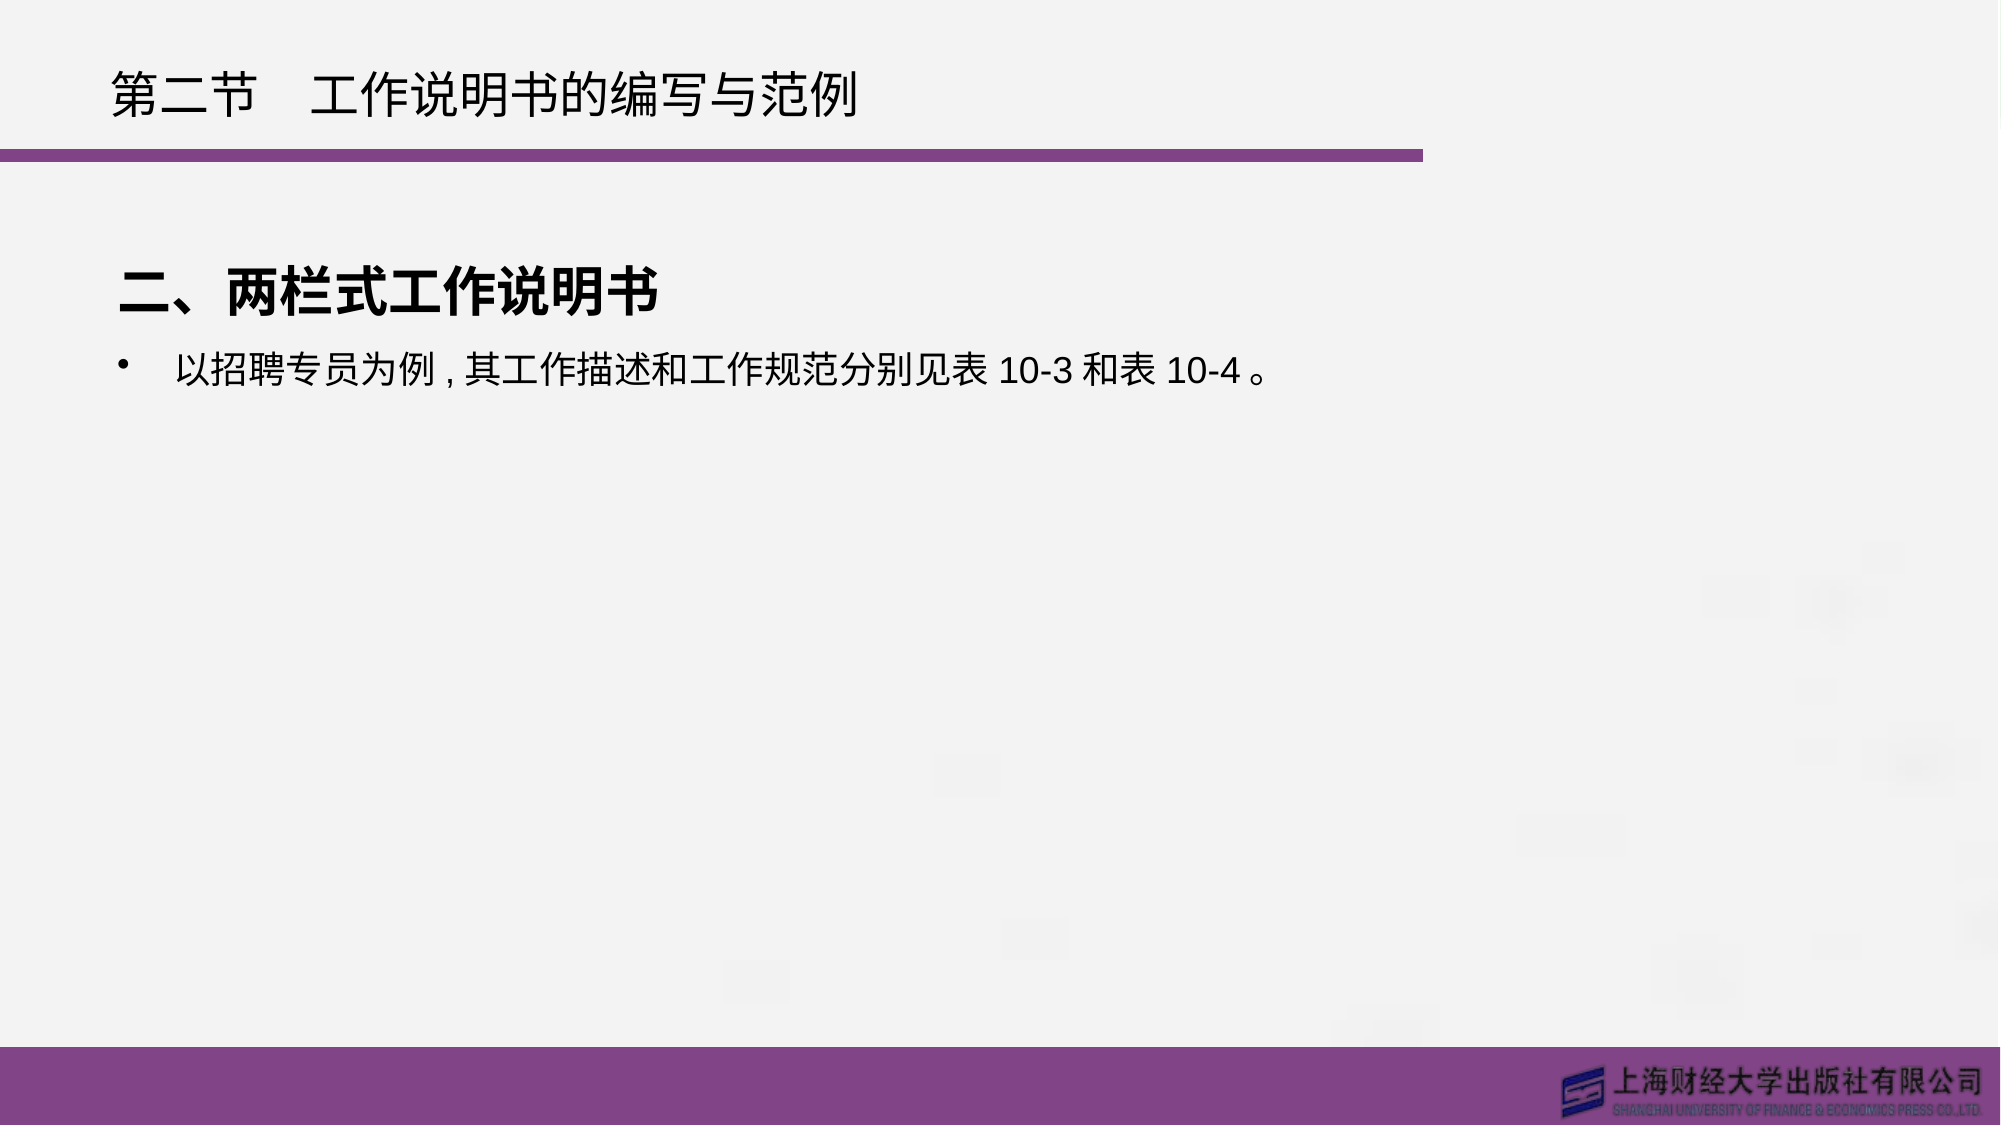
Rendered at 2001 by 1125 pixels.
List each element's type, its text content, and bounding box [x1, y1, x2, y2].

title 第二节 工作说明书的编写与范例 [94, 42, 1451, 146]
list 二、两栏式工作说明书 以招聘专员为例,其工作描述和工作规范分别见表10-3和表10-4。 [102, 233, 1898, 1032]
picture [0, 0, 2001, 1125]
